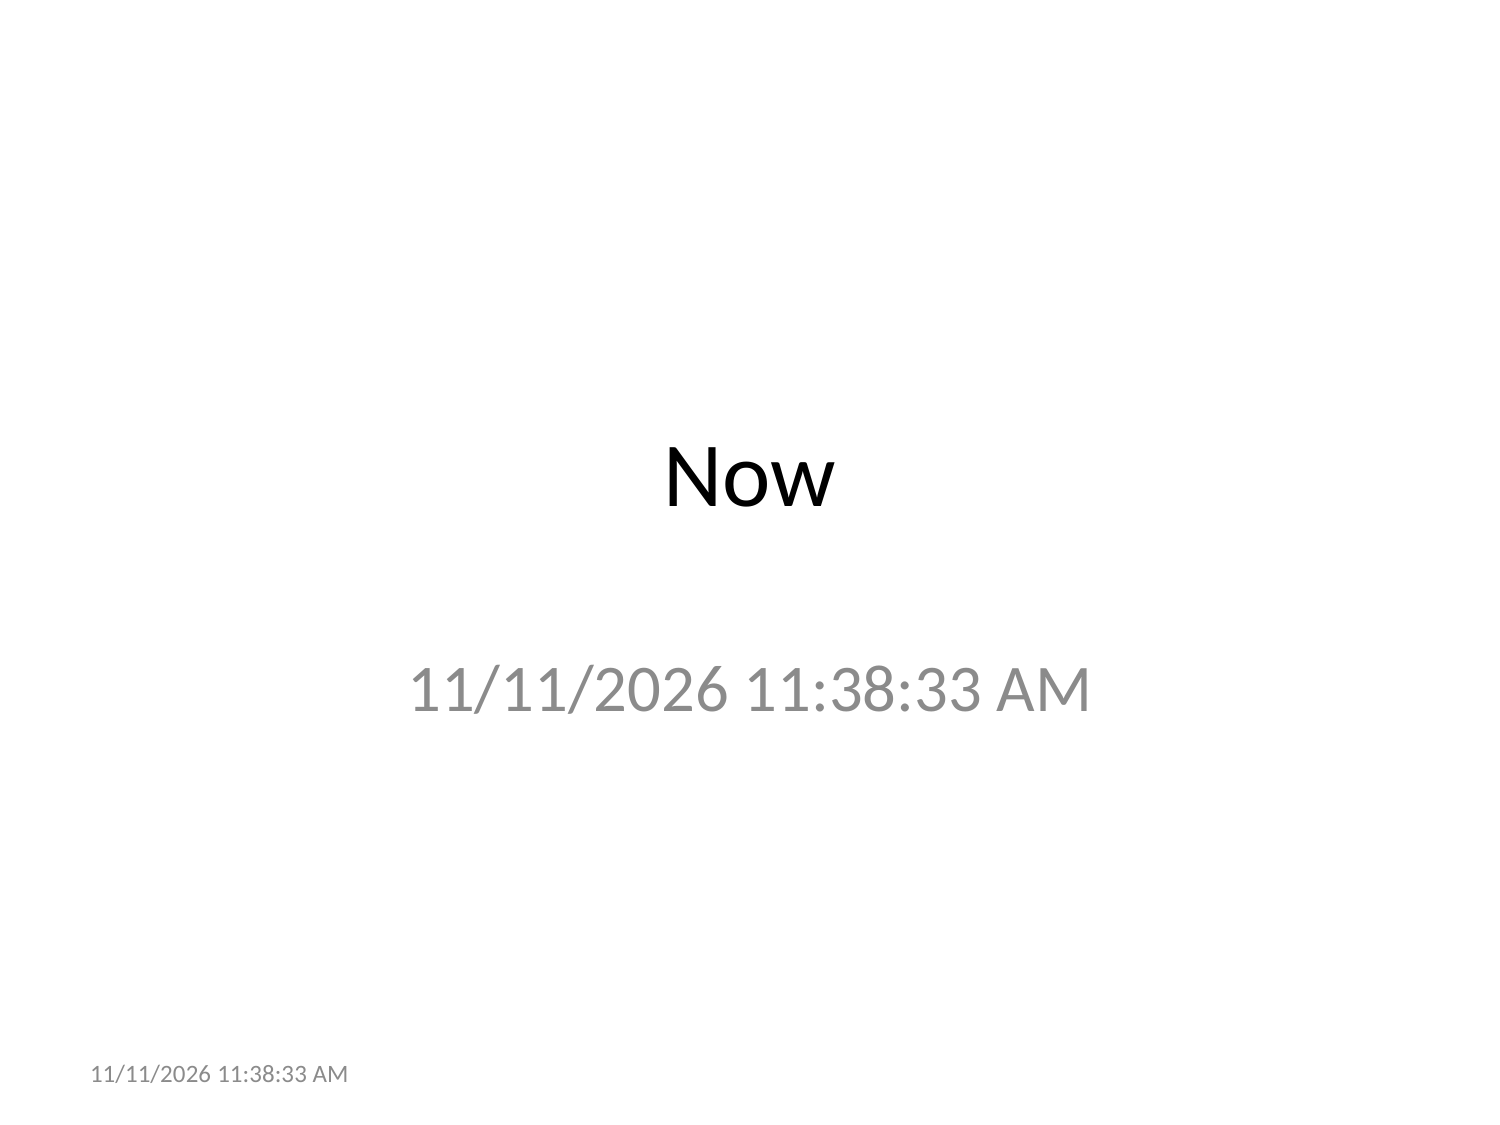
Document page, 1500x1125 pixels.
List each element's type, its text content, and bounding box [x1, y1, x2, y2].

subtitle 2011-12-19 10:20:04 AM [225, 637, 1275, 925]
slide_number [75, 1042, 425, 1103]
title Now [112, 349, 1388, 591]
